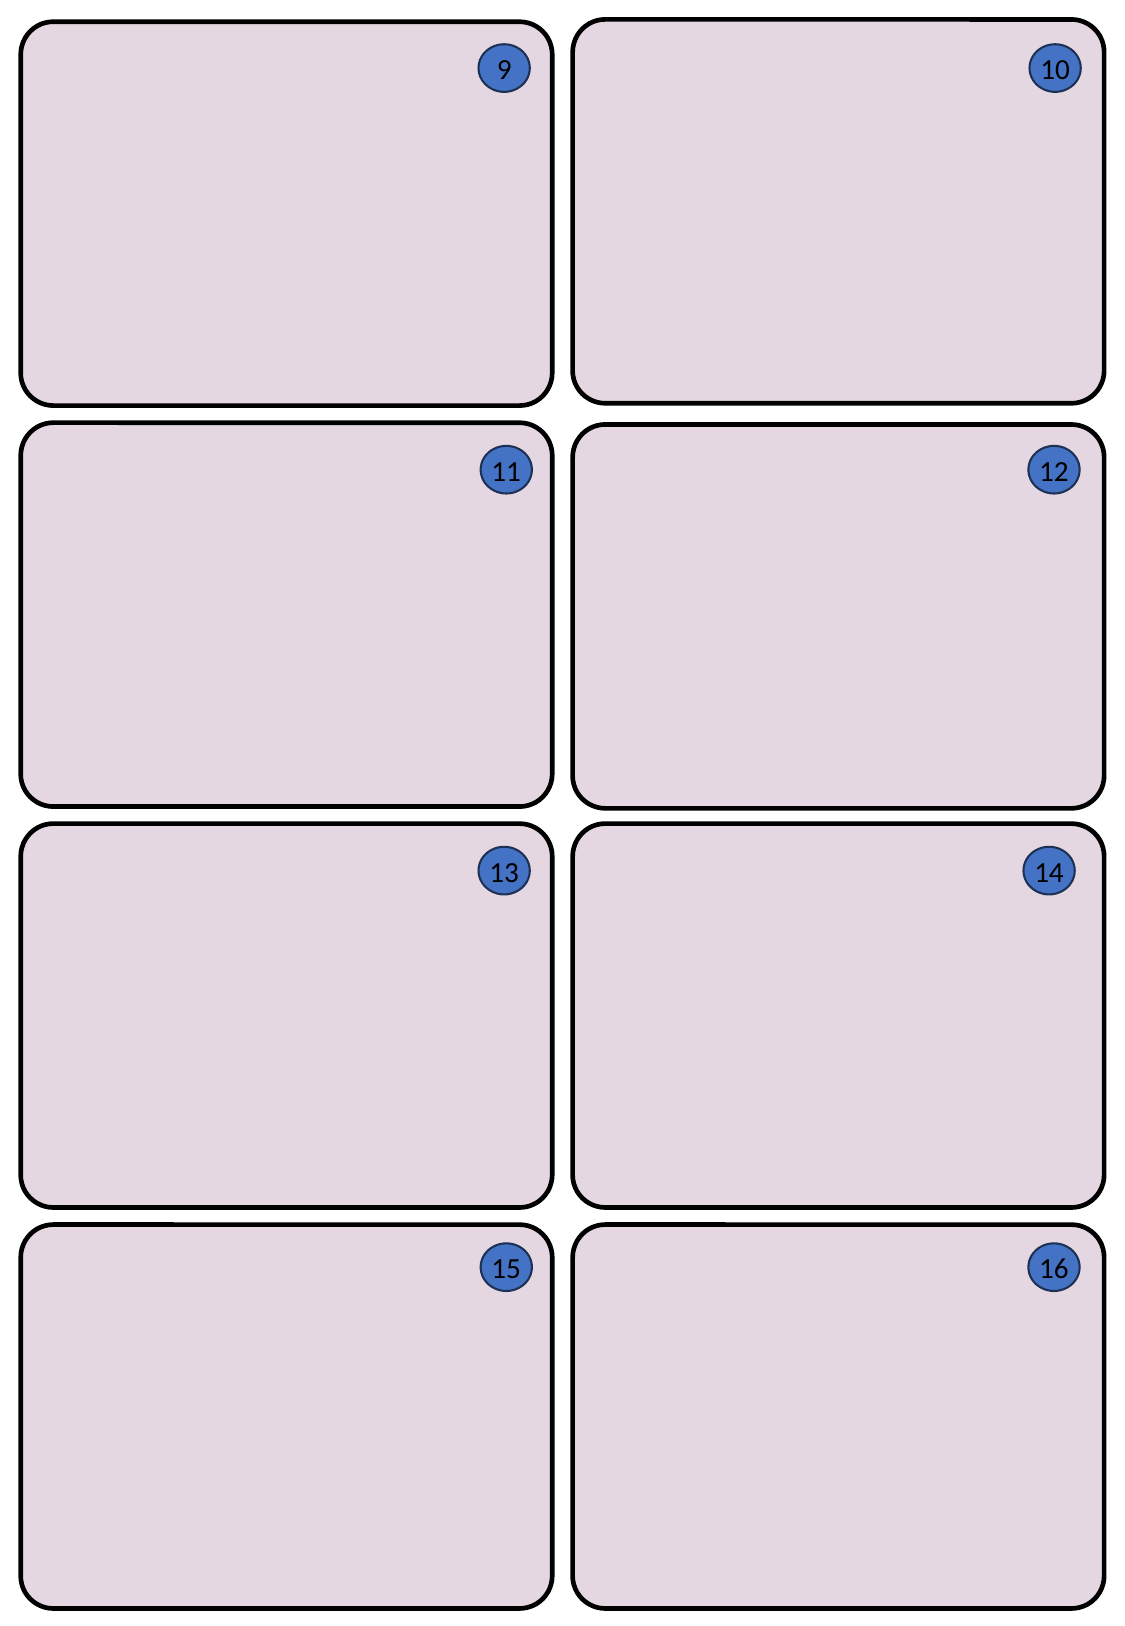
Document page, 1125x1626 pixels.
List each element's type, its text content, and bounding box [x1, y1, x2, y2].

text_box 13 [477, 845, 531, 896]
text_box [19, 20, 554, 407]
text_box 12 [1027, 444, 1081, 495]
text_box 14 [1022, 845, 1076, 896]
text_box 16 [1027, 1242, 1081, 1293]
text_box [19, 1223, 554, 1610]
text_box [571, 423, 1106, 810]
text_box 15 [479, 1242, 533, 1293]
text_box [571, 822, 1106, 1209]
text_box [19, 421, 554, 808]
text_box [19, 822, 554, 1209]
text_box [571, 18, 1106, 405]
text_box 11 [479, 444, 533, 495]
text_box 9 [477, 43, 531, 93]
text_box [571, 1223, 1106, 1610]
text_box 10 [1028, 43, 1082, 93]
